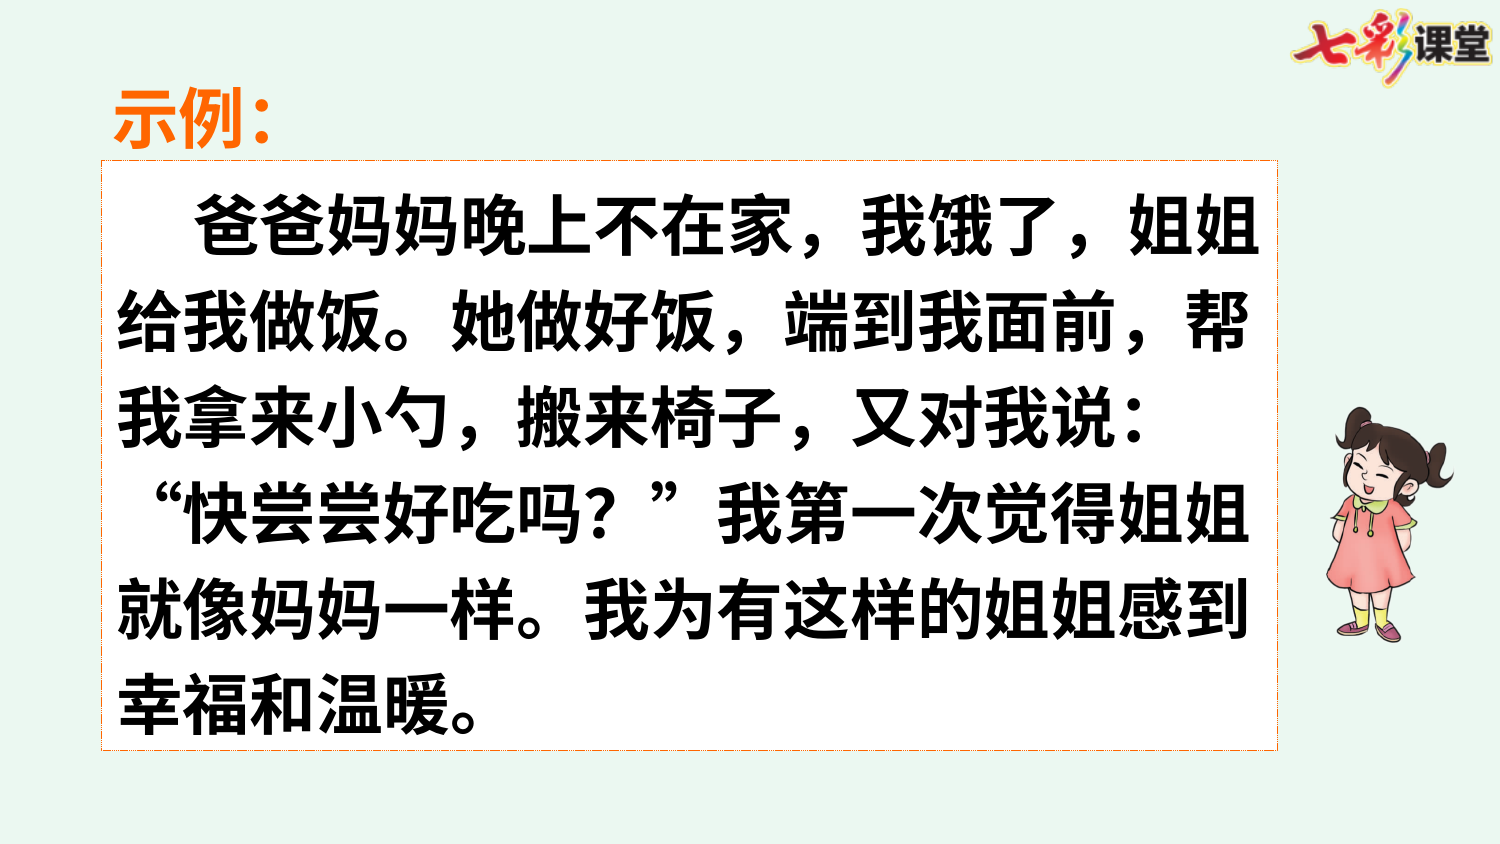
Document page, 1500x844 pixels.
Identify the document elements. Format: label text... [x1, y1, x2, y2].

text_box 示例： [86, 73, 339, 161]
text_box 爸爸妈妈晚上不在家，我饿了，姐姐给我做饭。她做好饭，端到我面前，帮我拿来小勺，搬来椅子，又对我说：“快尝尝好吃吗？”我第一次觉得姐姐就像妈妈一样。我为有这样的姐姐感到幸福和温暖。 [99, 158, 1279, 753]
picture [1289, 8, 1495, 89]
picture [1300, 386, 1461, 647]
